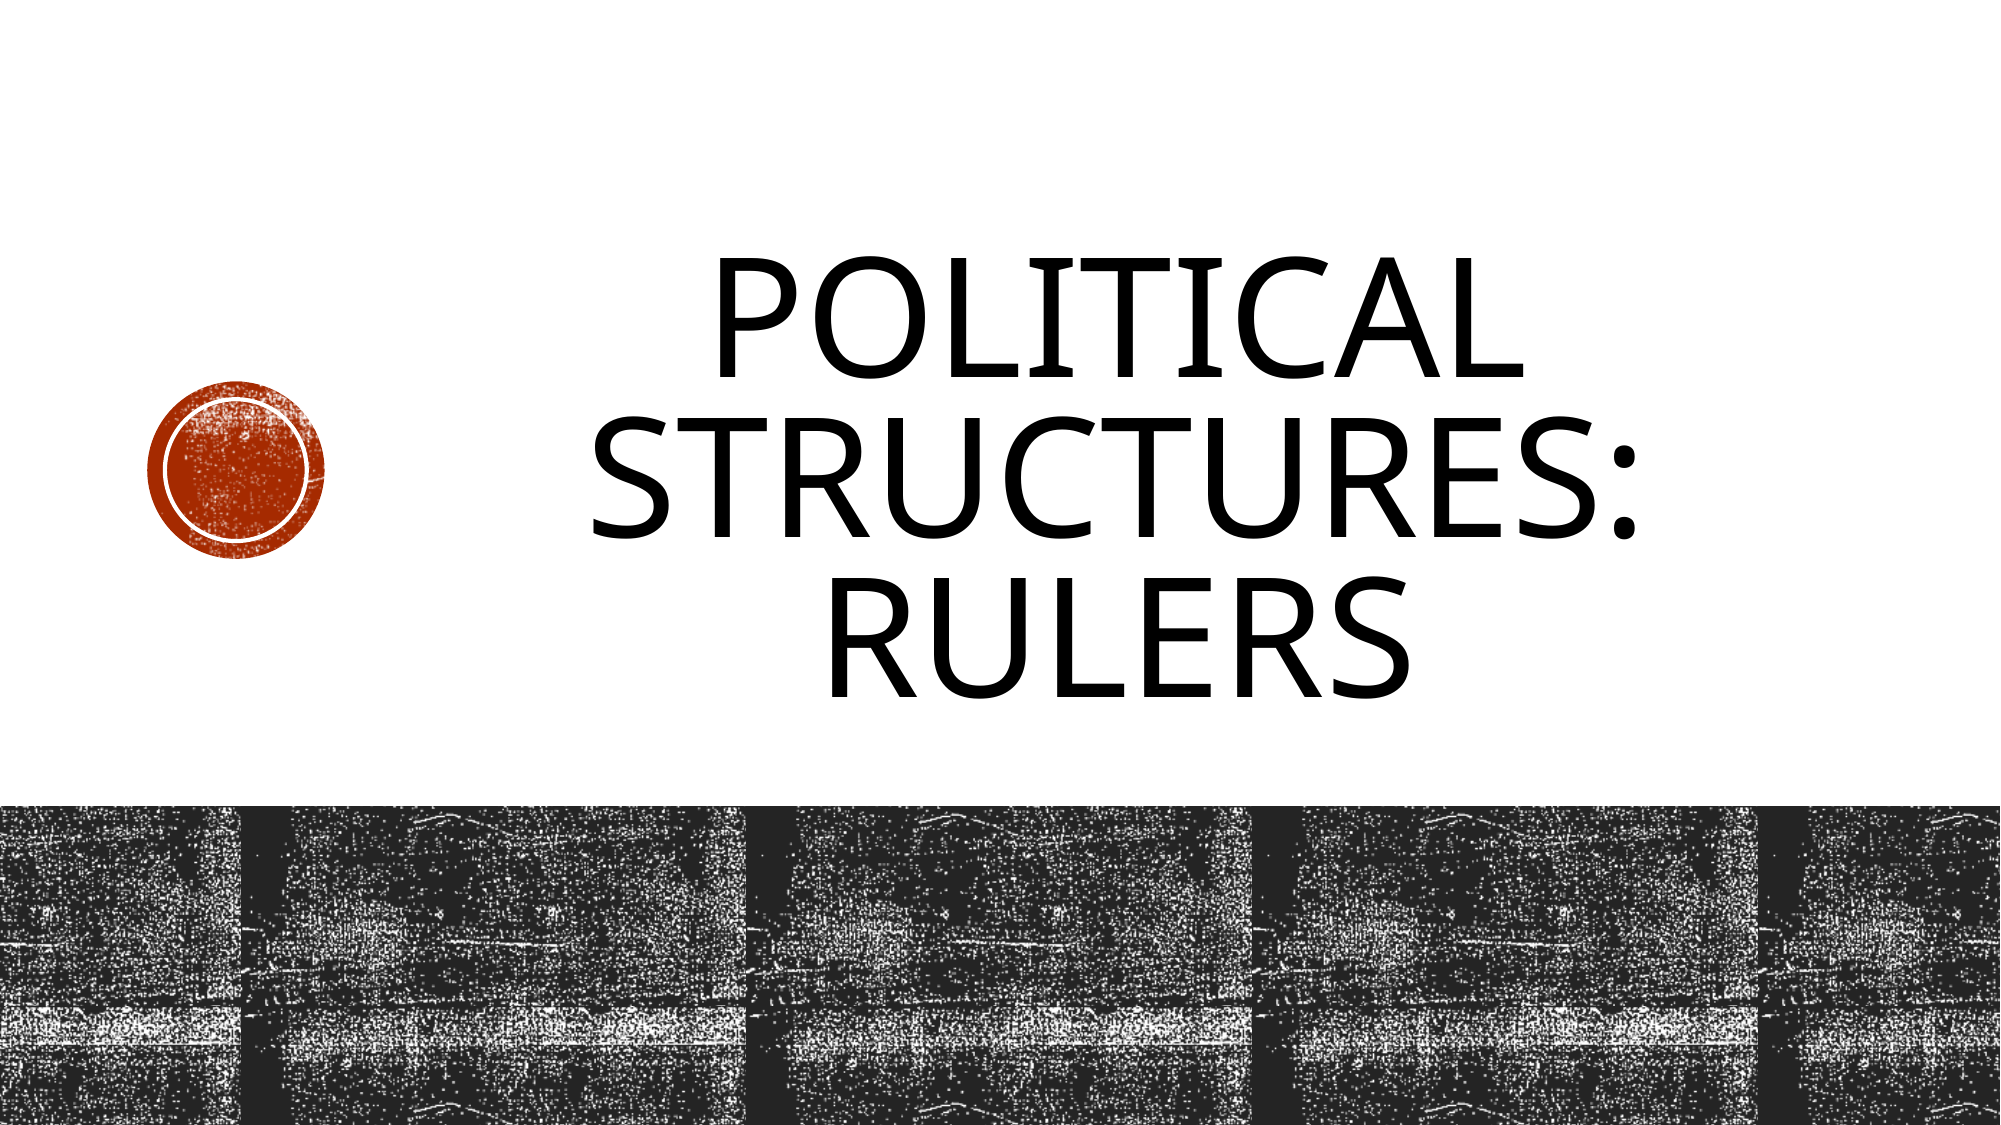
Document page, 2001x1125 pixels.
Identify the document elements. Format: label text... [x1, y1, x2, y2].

title Political Structures: Rulers [355, 201, 1878, 779]
